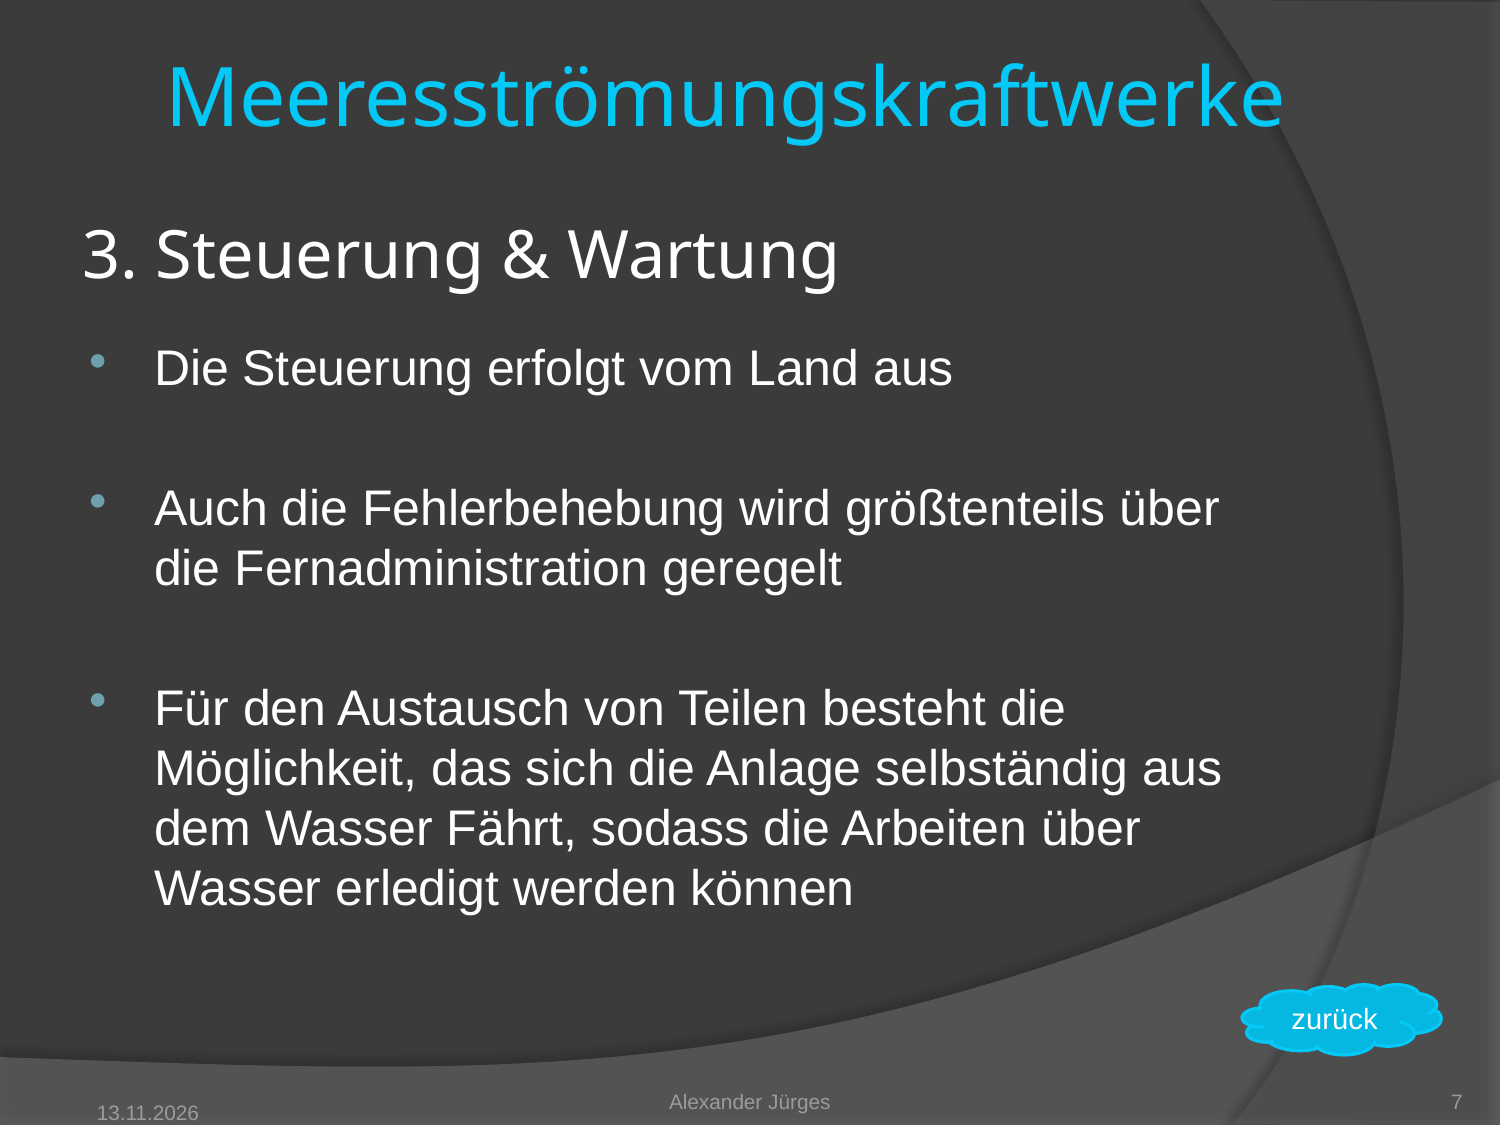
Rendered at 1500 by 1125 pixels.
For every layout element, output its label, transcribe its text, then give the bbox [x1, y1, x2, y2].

text_box zurück [1240, 983, 1443, 1057]
list Die Steuerung erfolgt vom Land aus Auch die Fehlerbehebung wird größtenteils über die Fernadministration geregelt Für den Austausch von Teilen besteht die Möglichkeit, das sich die Anlage selbständig aus dem Wasser Fährt, sodass die Arbeiten über Wasser erledigt werden können [70, 328, 1296, 970]
slide_number 7 [1337, 1053, 1463, 1114]
text_box Meeresströmungskraftwerke [157, 0, 1383, 187]
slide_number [82, 1065, 432, 1125]
footer Alexander Jürges [512, 1053, 988, 1114]
title 3. Steuerung & Wartung [75, 187, 1500, 317]
